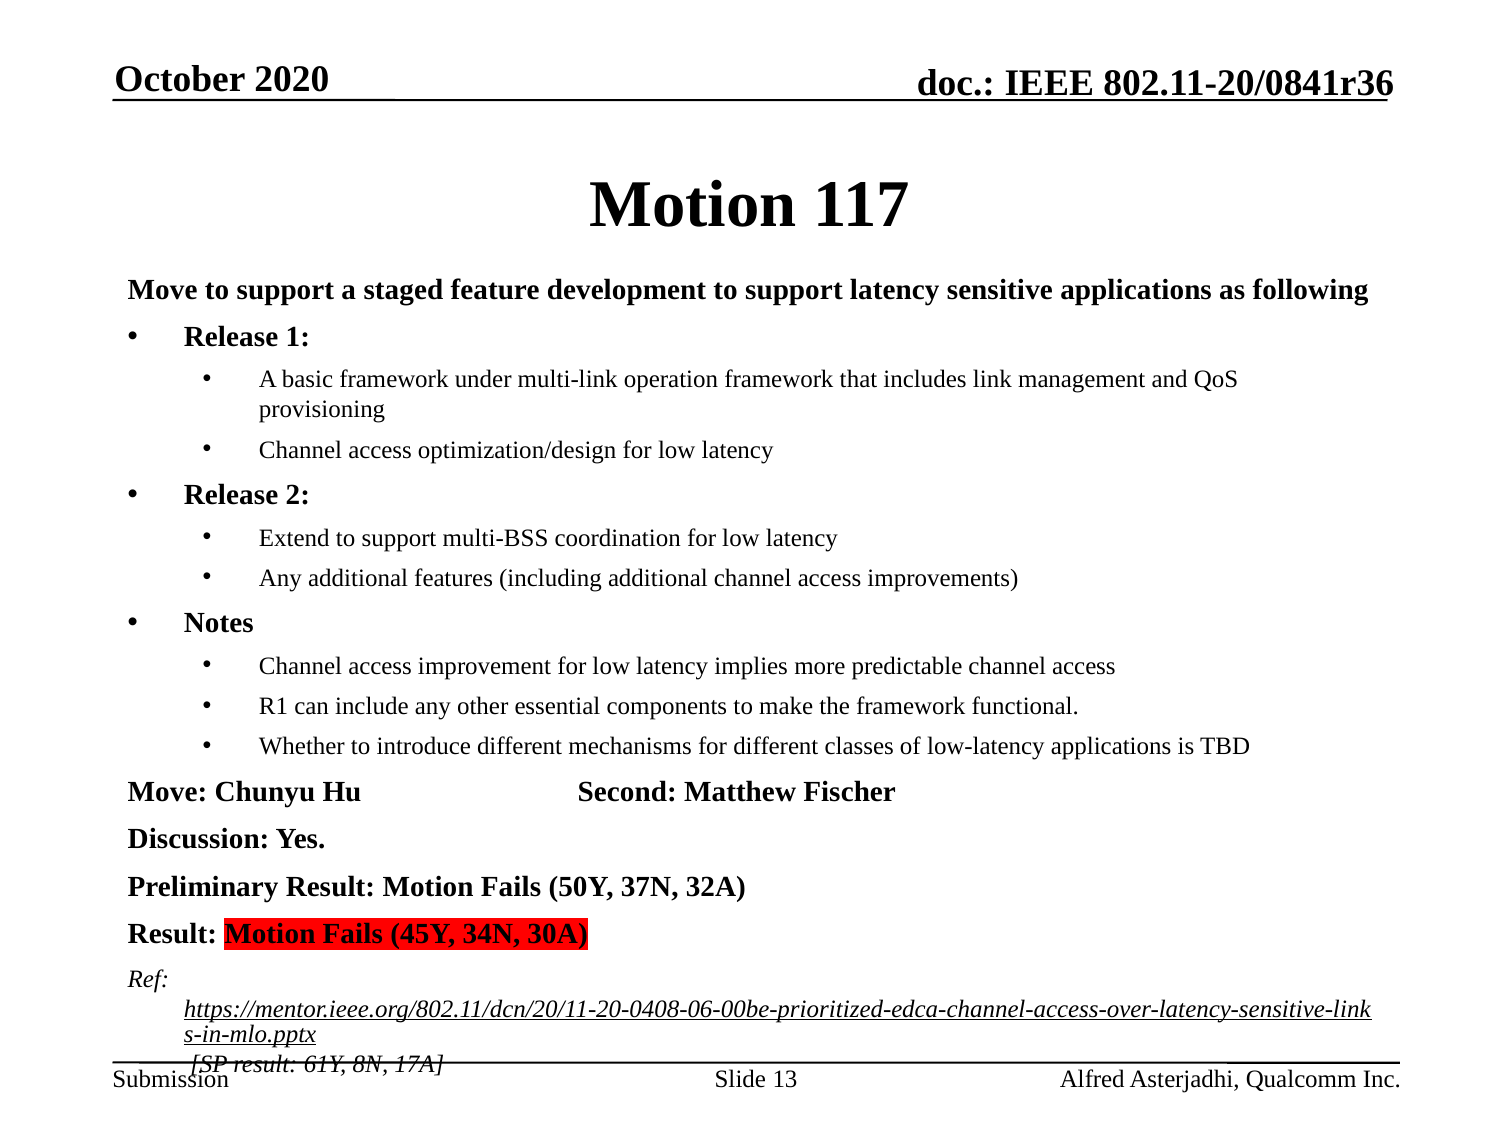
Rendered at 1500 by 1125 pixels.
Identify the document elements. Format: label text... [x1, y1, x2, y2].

slide_number Slide 13 [712, 1061, 800, 1123]
footer Alfred Asterjadhi, Qualcomm Inc. [878, 1061, 1402, 1093]
list Move to support a staged feature development to support latency sensitive applications as following Release 1: A basic framework under multi-link operation framework that includes link management and QoS provisioning Channel access optimization/design for low latency Release 2: Extend to support multi-BSS coordination for low latency Any additional features (including additional channel access improvements) Notes Channel access improvement for low latency implies more predictable channel access R1 can include any other essential components to make the framework functional. Whether to introduce different mechanisms for different classes of low-latency applications is TBD Move: Chunyu Hu Second: Matthew Fischer Discussion: Yes. Preliminary Result: Motion Fails (50Y, 37N, 32A) Result: Motion Fails (45Y, 34N, 30A) Ref: https://mentor.ieee.org/802.11/dcn/20/11-20-0408-06-00be-prioritized-edca-channel-access-over-latency-sensitive-links-in-mlo.pptx [SP result: 61Y, 8N, 17A] [112, 262, 1388, 1063]
title Motion 117 [112, 112, 1388, 262]
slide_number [114, 54, 423, 100]
